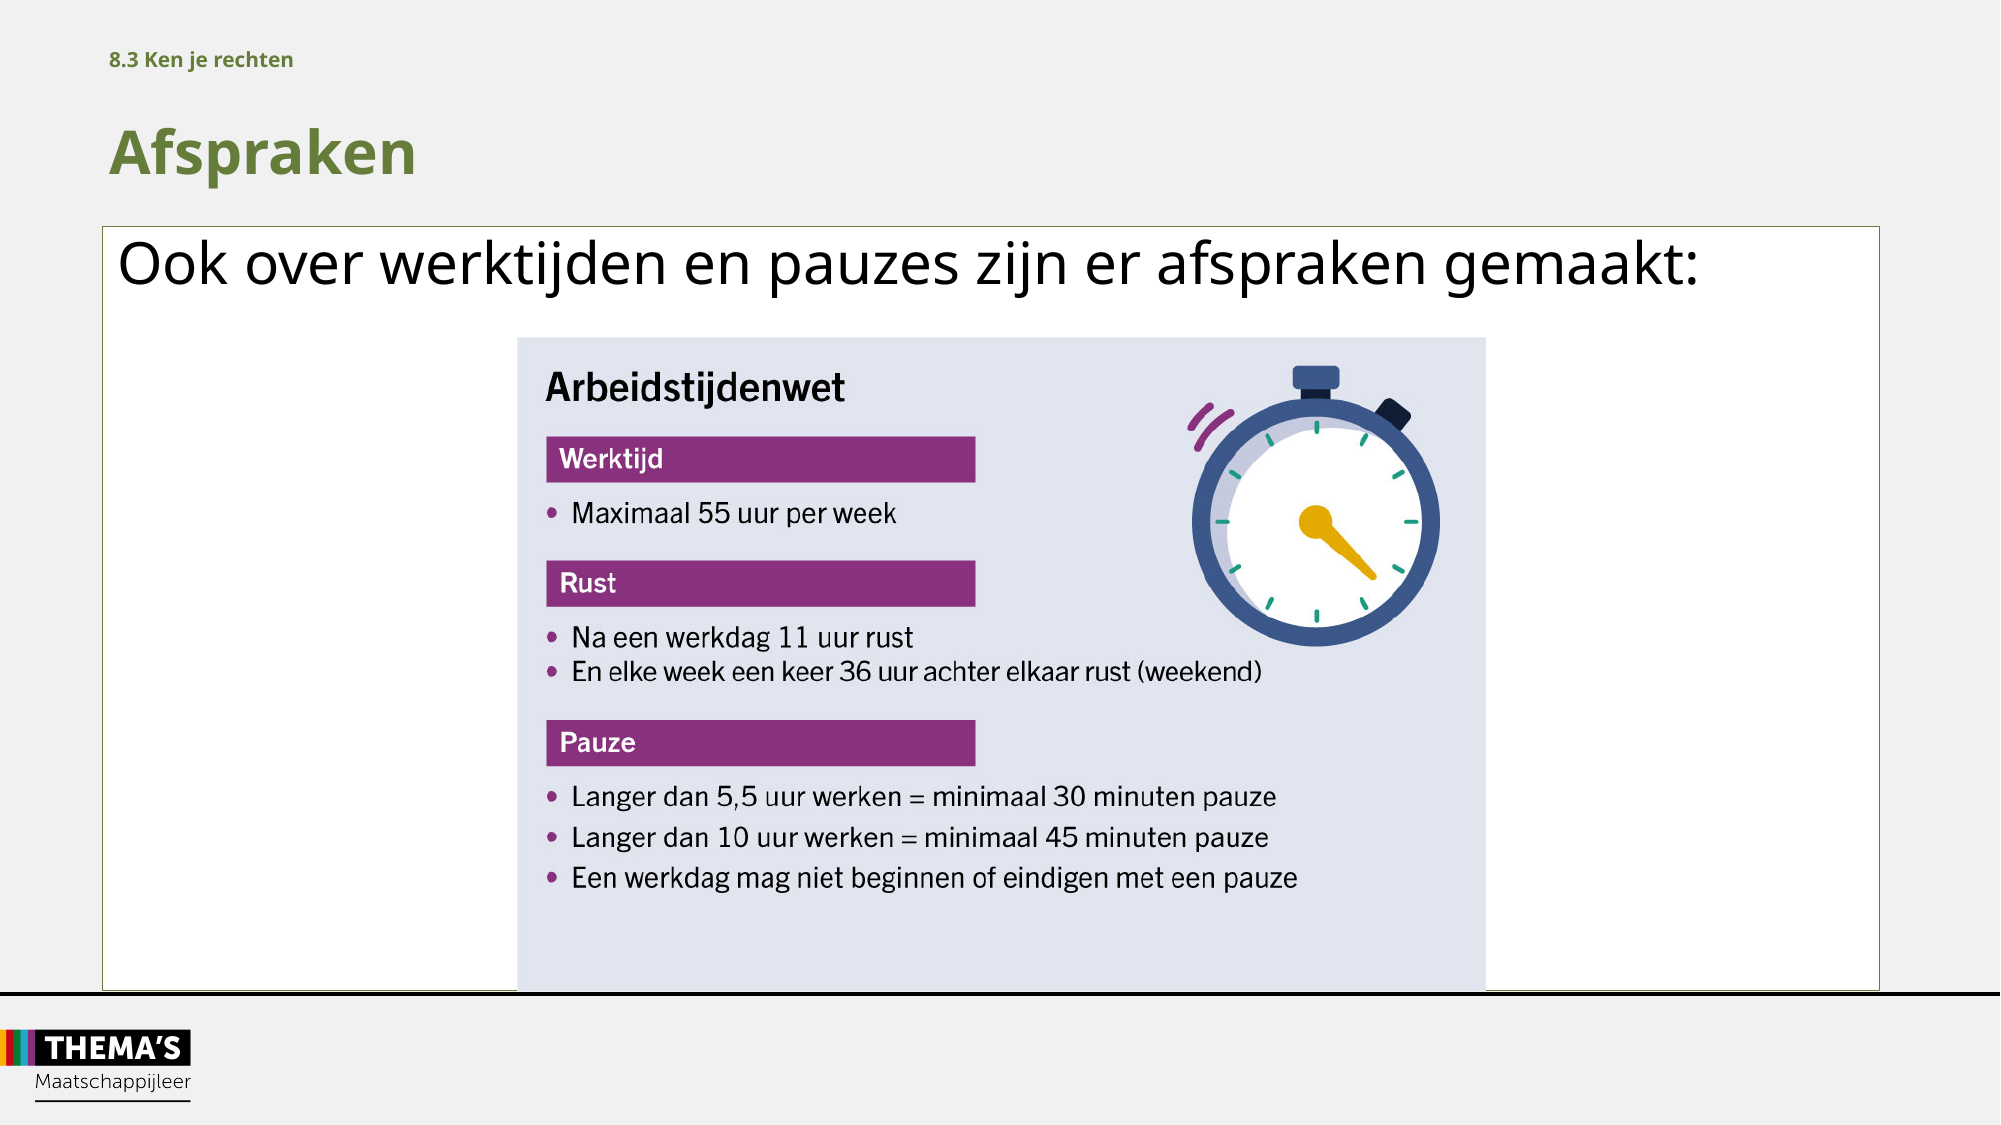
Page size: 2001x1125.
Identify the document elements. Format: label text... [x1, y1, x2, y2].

picture [517, 337, 1486, 991]
list Ook over werktijden en pauzes zijn er afspraken gemaakt: [102, 226, 1880, 991]
list Afspraken [94, 114, 1879, 205]
list 8.3 Ken je rechten [94, 33, 941, 88]
picture [0, 993, 203, 1125]
